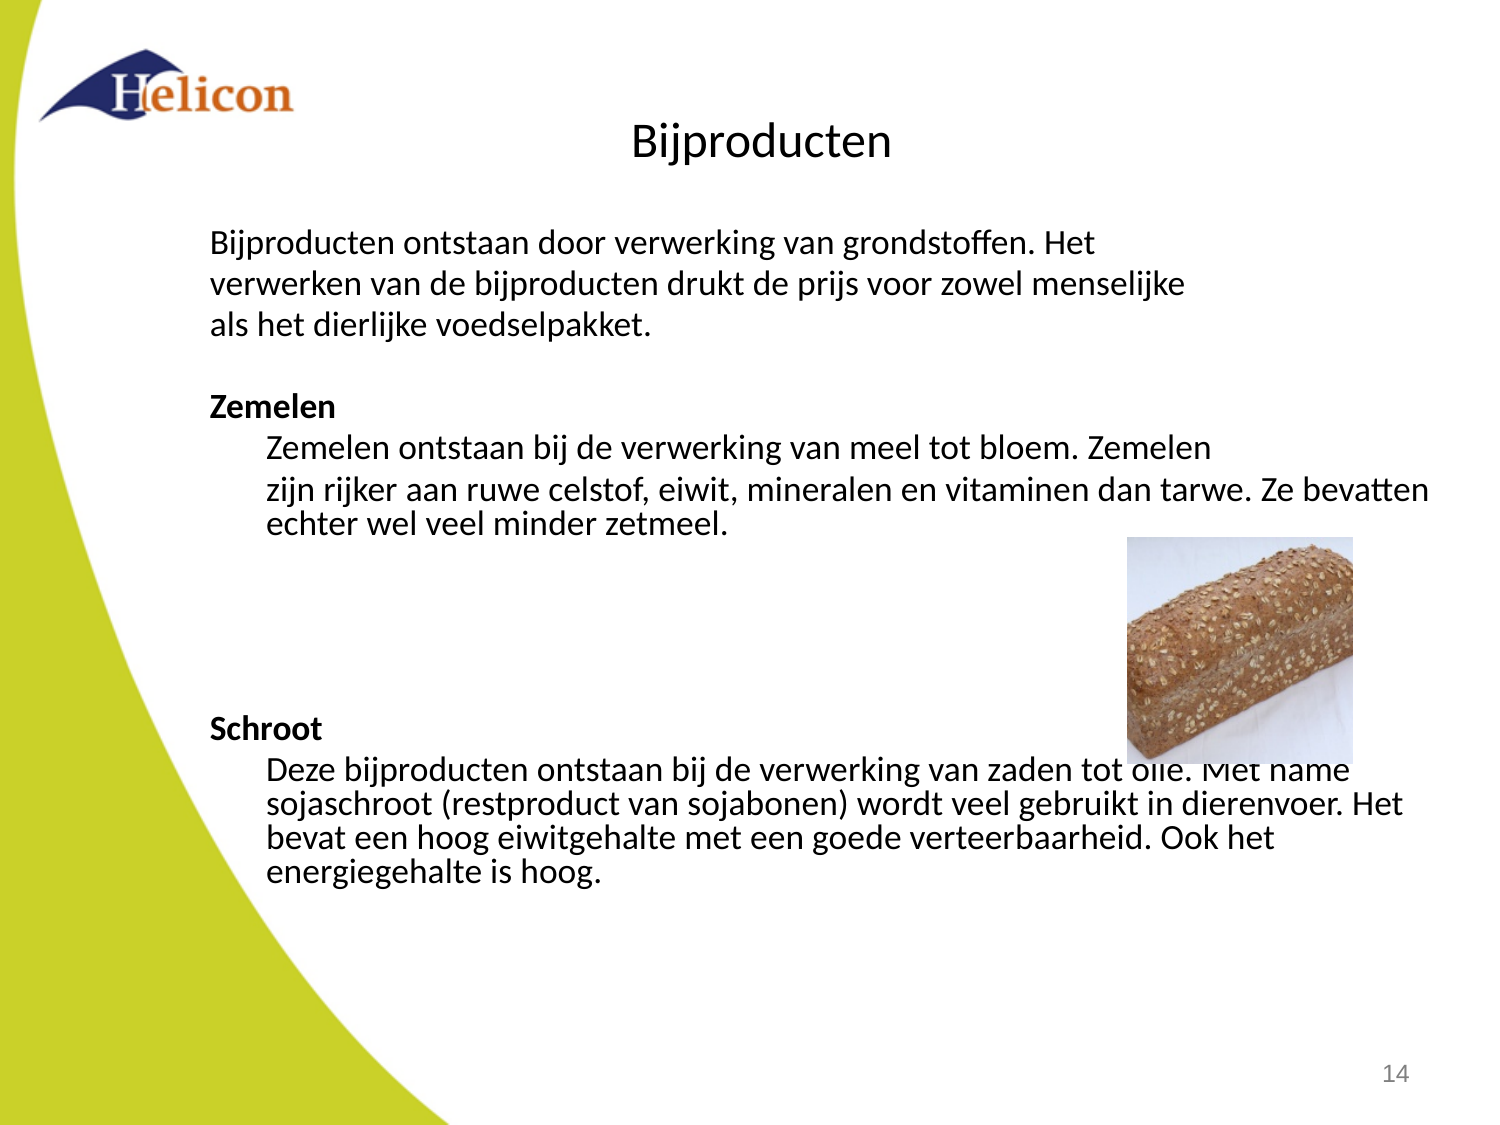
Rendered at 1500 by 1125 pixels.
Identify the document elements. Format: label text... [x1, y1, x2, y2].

picture [0, 0, 1500, 1125]
list Bijproducten ontstaan door verwerking van grondstoffen. Het verwerken van de bijproducten drukt de prijs voor zowel menselijke als het dierlijke voedselpakket. Zemelen Zemelen ontstaan bij de verwerking van meel tot bloem. Zemelen zijn rijker aan ruwe celstof, eiwit, mineralen en vitaminen dan tarwe. Ze bevatten echter wel veel minder zetmeel. Schroot Deze bijproducten ontstaan bij de verwerking van zaden tot olie. Met name sojaschroot (restproduct van sojabonen) wordt veel gebruikt in dierenvoer. Het bevat een hoog eiwitgehalte met een goede verteerbaarheid. Ook het energiegehalte is hoog. [194, 219, 1471, 978]
slide_number 14 [1074, 1042, 1425, 1103]
title Bijproducten [123, 43, 1400, 231]
